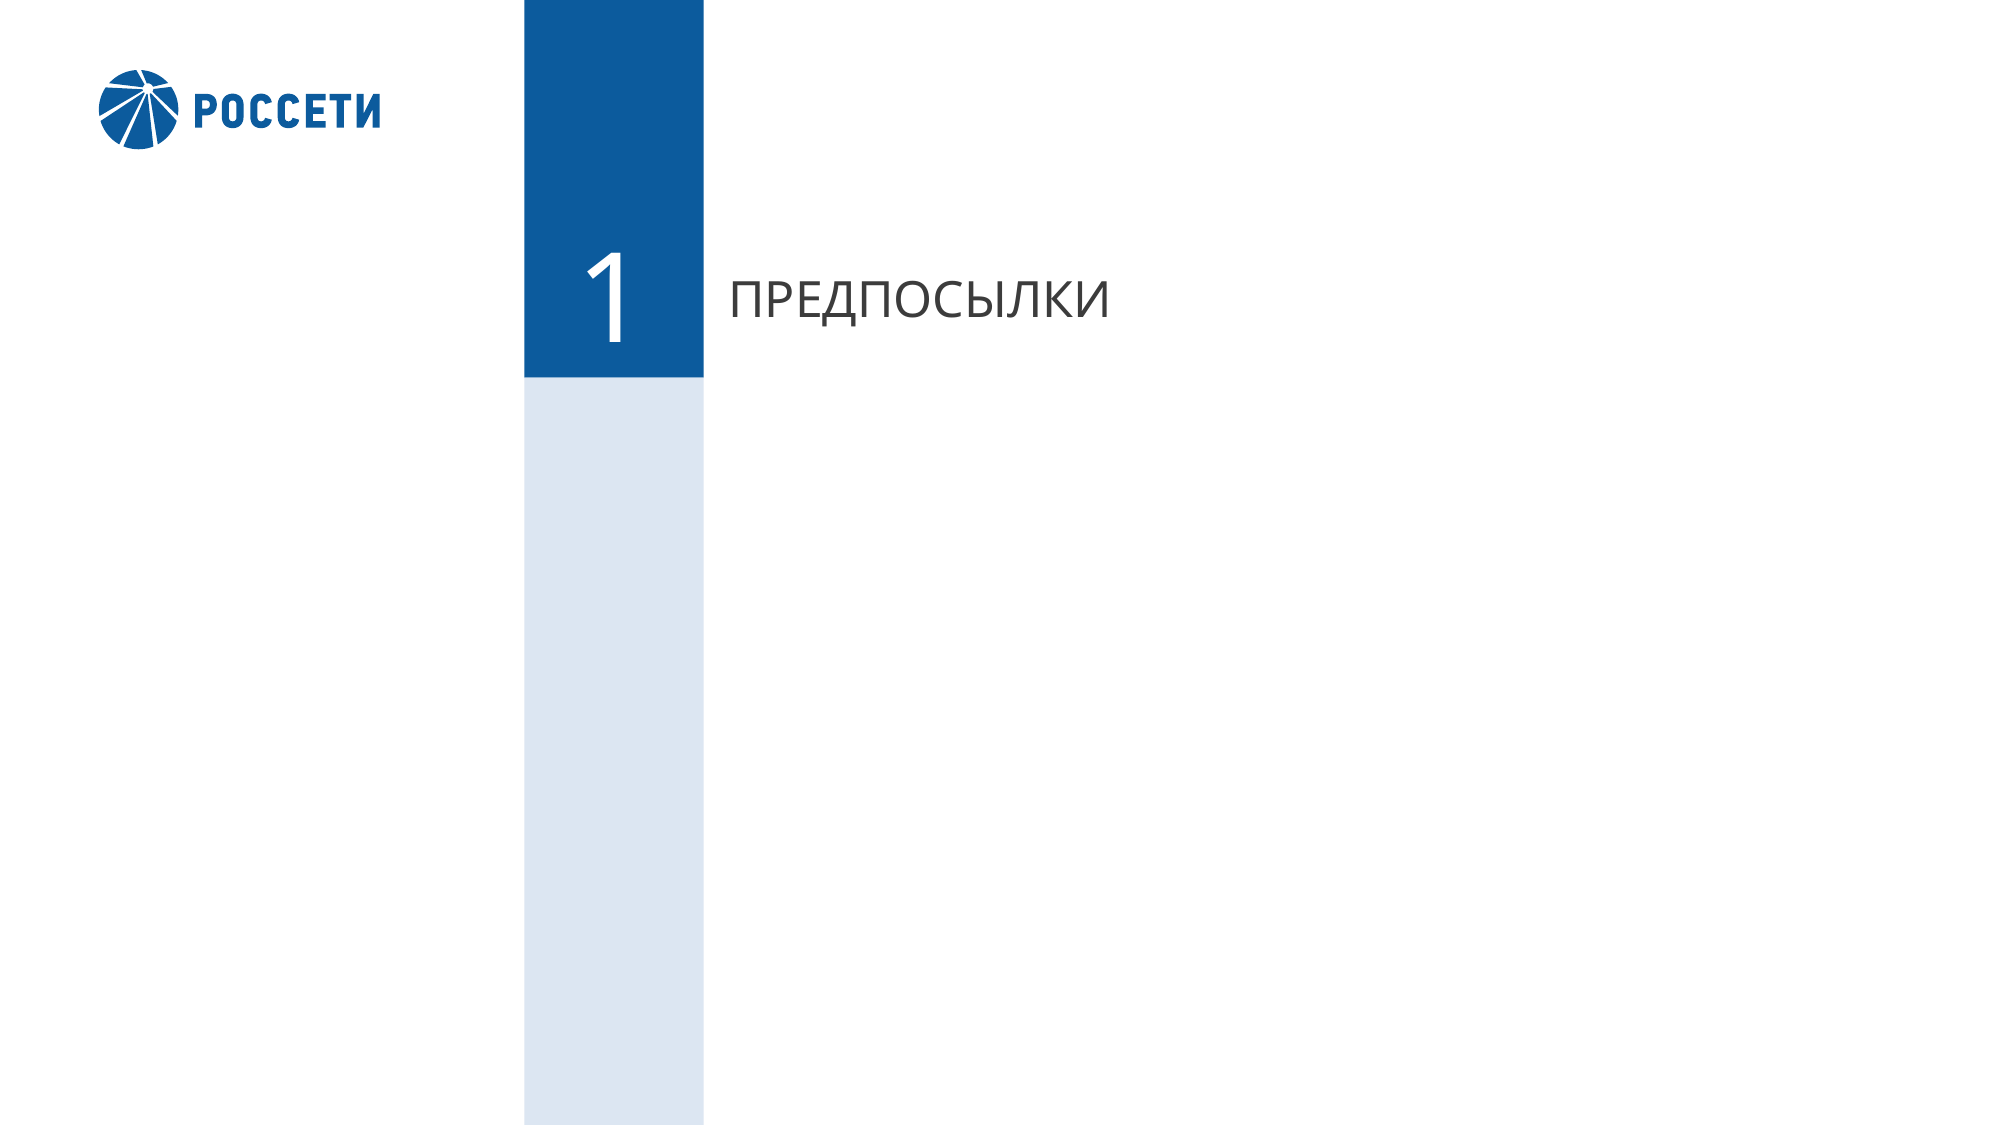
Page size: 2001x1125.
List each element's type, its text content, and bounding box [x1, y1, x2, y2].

list Предпосылки [728, 267, 1564, 480]
list 1 [543, 220, 682, 364]
